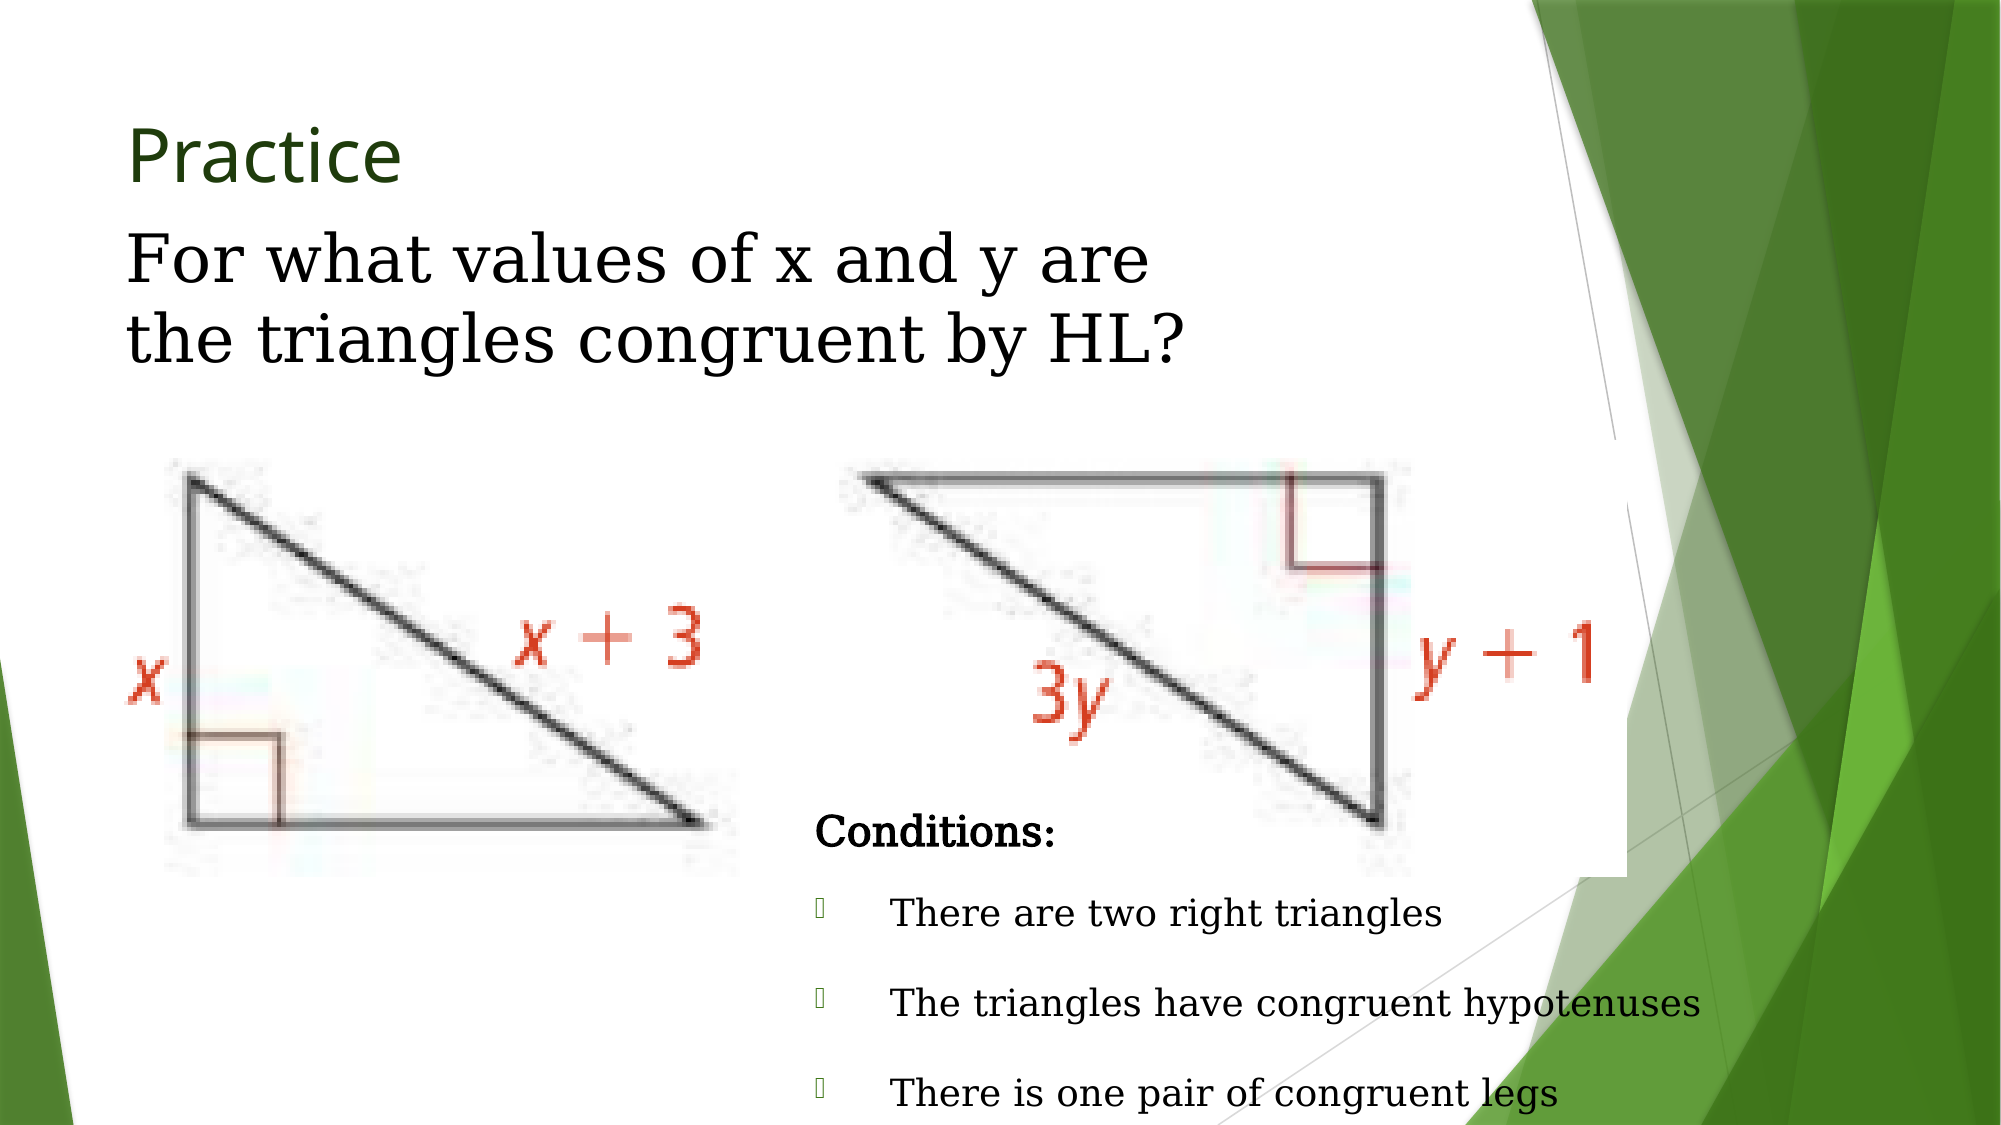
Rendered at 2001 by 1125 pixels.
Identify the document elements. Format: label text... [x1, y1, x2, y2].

title Practice [111, 99, 1522, 317]
text_box For what values of x and y are the triangles congruent by HL? [111, 208, 1276, 383]
picture [110, 440, 1627, 878]
text_box Conditions: There are two right triangles The triangles have congruent hypotenuses There is one pair of congruent legs [800, 796, 1800, 1122]
